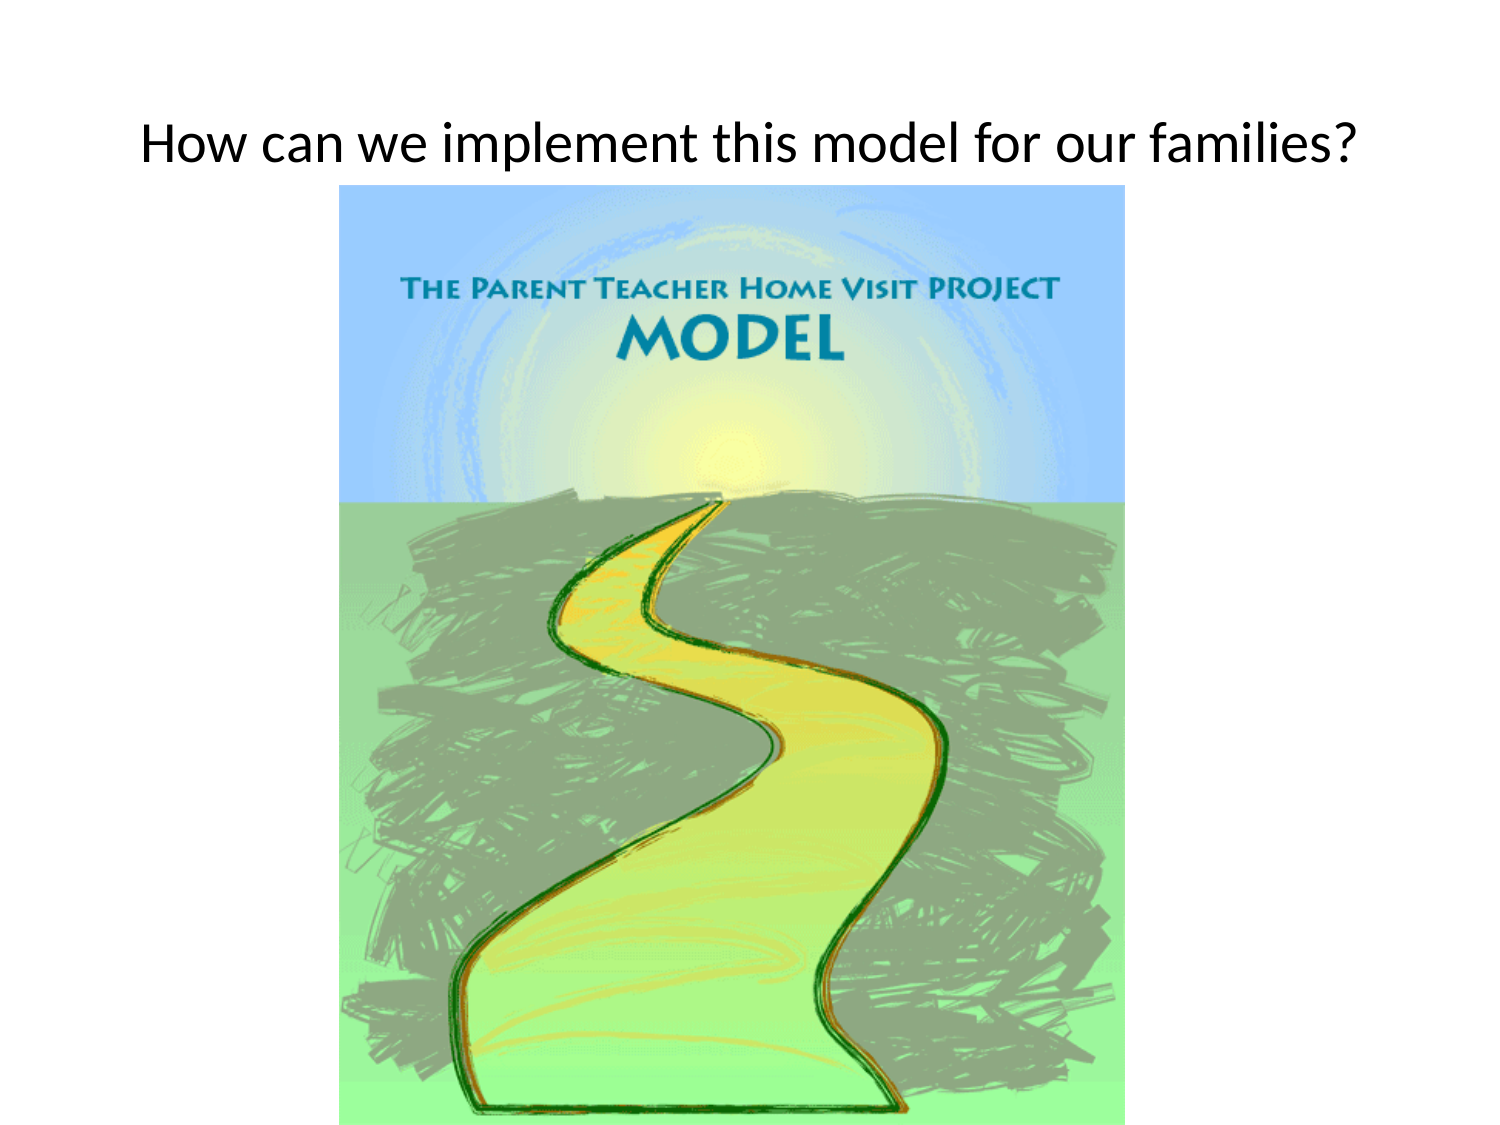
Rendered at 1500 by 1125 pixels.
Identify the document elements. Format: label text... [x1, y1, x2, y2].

title How can we implement this model for our families? [75, 45, 1425, 233]
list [339, 184, 1126, 1125]
